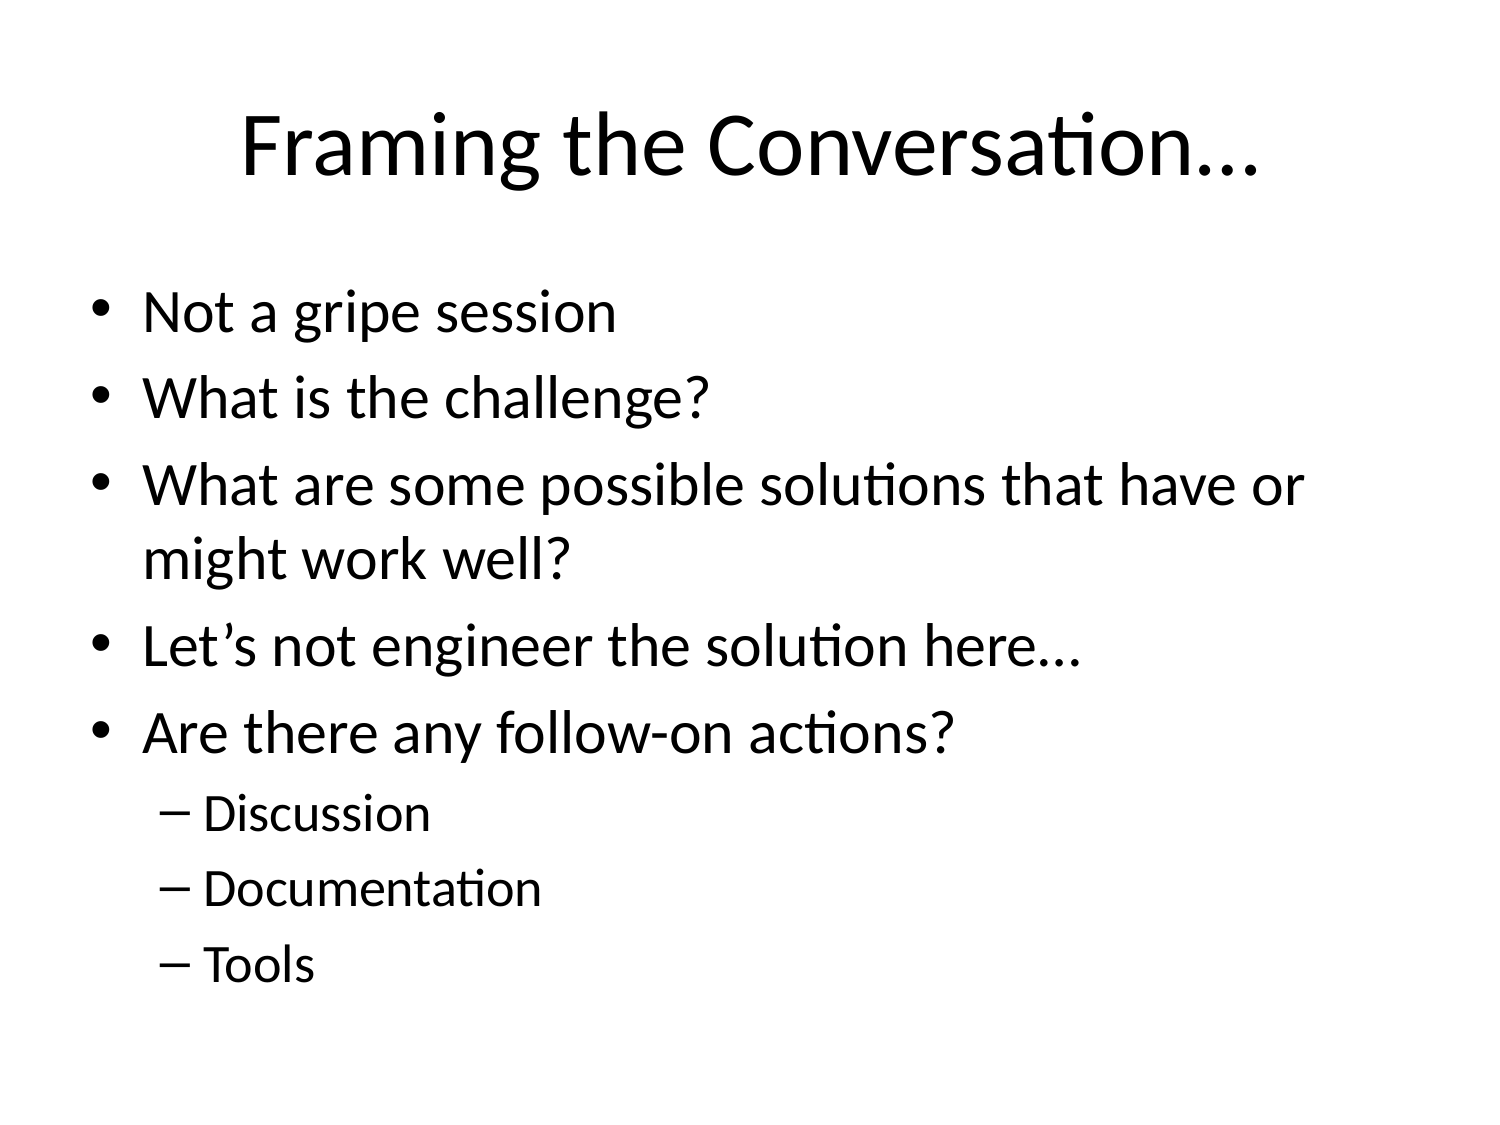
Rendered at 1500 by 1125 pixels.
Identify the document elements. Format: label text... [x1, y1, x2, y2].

list Not a gripe session What is the challenge? What are some possible solutions that have or might work well? Let’s not engineer the solution here… Are there any follow-on actions? Discussion Documentation Tools [75, 262, 1425, 1005]
title Framing the Conversation… [75, 45, 1425, 233]
